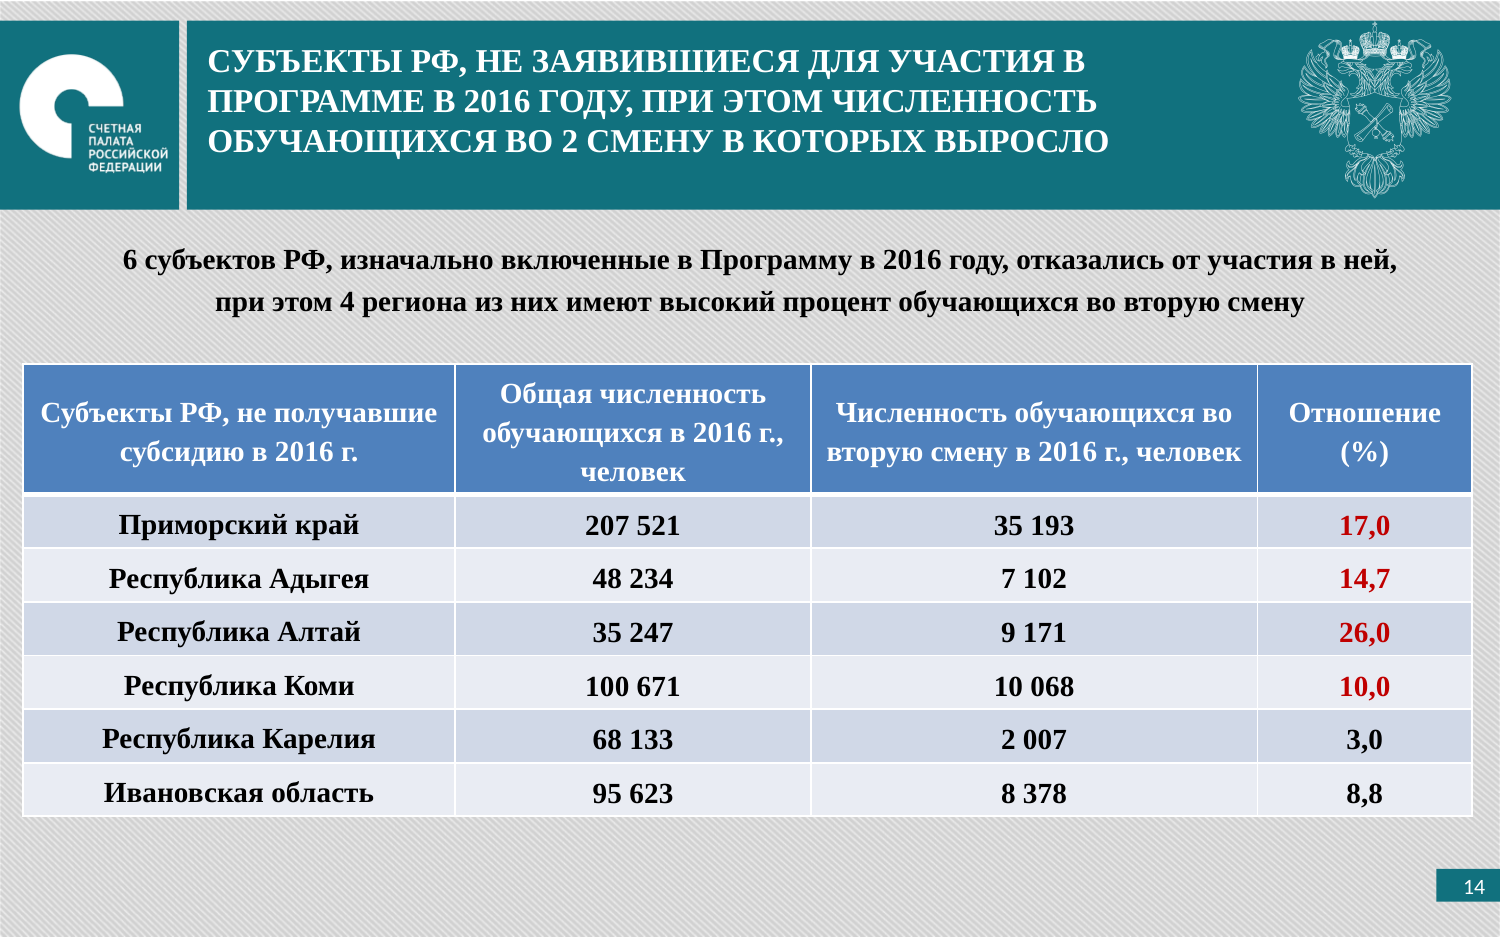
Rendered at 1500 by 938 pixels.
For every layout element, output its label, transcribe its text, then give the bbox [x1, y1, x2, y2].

table_header Численность обучающихся во вторую смену в 2016 г., человек [812, 365, 1257, 492]
table_cell 9 171 [812, 603, 1257, 655]
table_cell 17,0 [1258, 497, 1471, 547]
table_cell 8,8 [1258, 764, 1471, 815]
table_header Субъекты РФ, не получавшие субсидию в 2016 г. [24, 365, 454, 492]
table_cell Ивановская область [24, 764, 454, 815]
table_cell Республика Адыгея [24, 549, 454, 601]
table_cell 2 007 [812, 710, 1257, 762]
text_box 6 субъектов РФ, изначально включенные в Программу в 2016 году, отказались от участия в ней, при этом 4 региона из них имеют высокий процент обучающихся во вторую смену [97, 226, 1424, 325]
table_cell 8 378 [812, 764, 1257, 815]
table_cell Приморский край [24, 497, 454, 547]
text_box СУБЪЕКТЫ РФ, НЕ ЗАЯВИВШИЕСЯ ДЛЯ УЧАСТИЯ В ПРОГРАММЕ В 2016 ГОДУ, ПРИ ЭТОМ ЧИСЛЕННОСТЬ ОБУЧАЮЩИХСЯ ВО 2 СМЕНУ В КОТОРЫХ ВЫРОСЛО [192, 31, 1255, 167]
table_cell 100 671 [456, 656, 810, 708]
table_cell 26,0 [1258, 603, 1471, 655]
table_cell 68 133 [456, 710, 810, 762]
picture [0, 1, 1500, 937]
table_header Отношение (%) [1258, 365, 1471, 492]
table_cell 48 234 [456, 549, 810, 601]
table_cell 10,0 [1258, 656, 1471, 708]
table_cell 14,7 [1258, 549, 1471, 601]
table_cell 207 521 [456, 497, 810, 547]
table_cell 7 102 [812, 549, 1257, 601]
table_cell Республика Коми [24, 656, 454, 708]
table_cell 10 068 [812, 656, 1257, 708]
table_cell 95 623 [456, 764, 810, 815]
table_cell Республика Алтай [24, 603, 454, 655]
table_cell Республика Карелия [24, 710, 454, 762]
table_header Общая численность обучающихся в 2016 г., человек [456, 365, 810, 492]
table_cell 35 193 [812, 497, 1257, 547]
table_cell 3,0 [1258, 710, 1471, 762]
table_cell 35 247 [456, 603, 810, 655]
